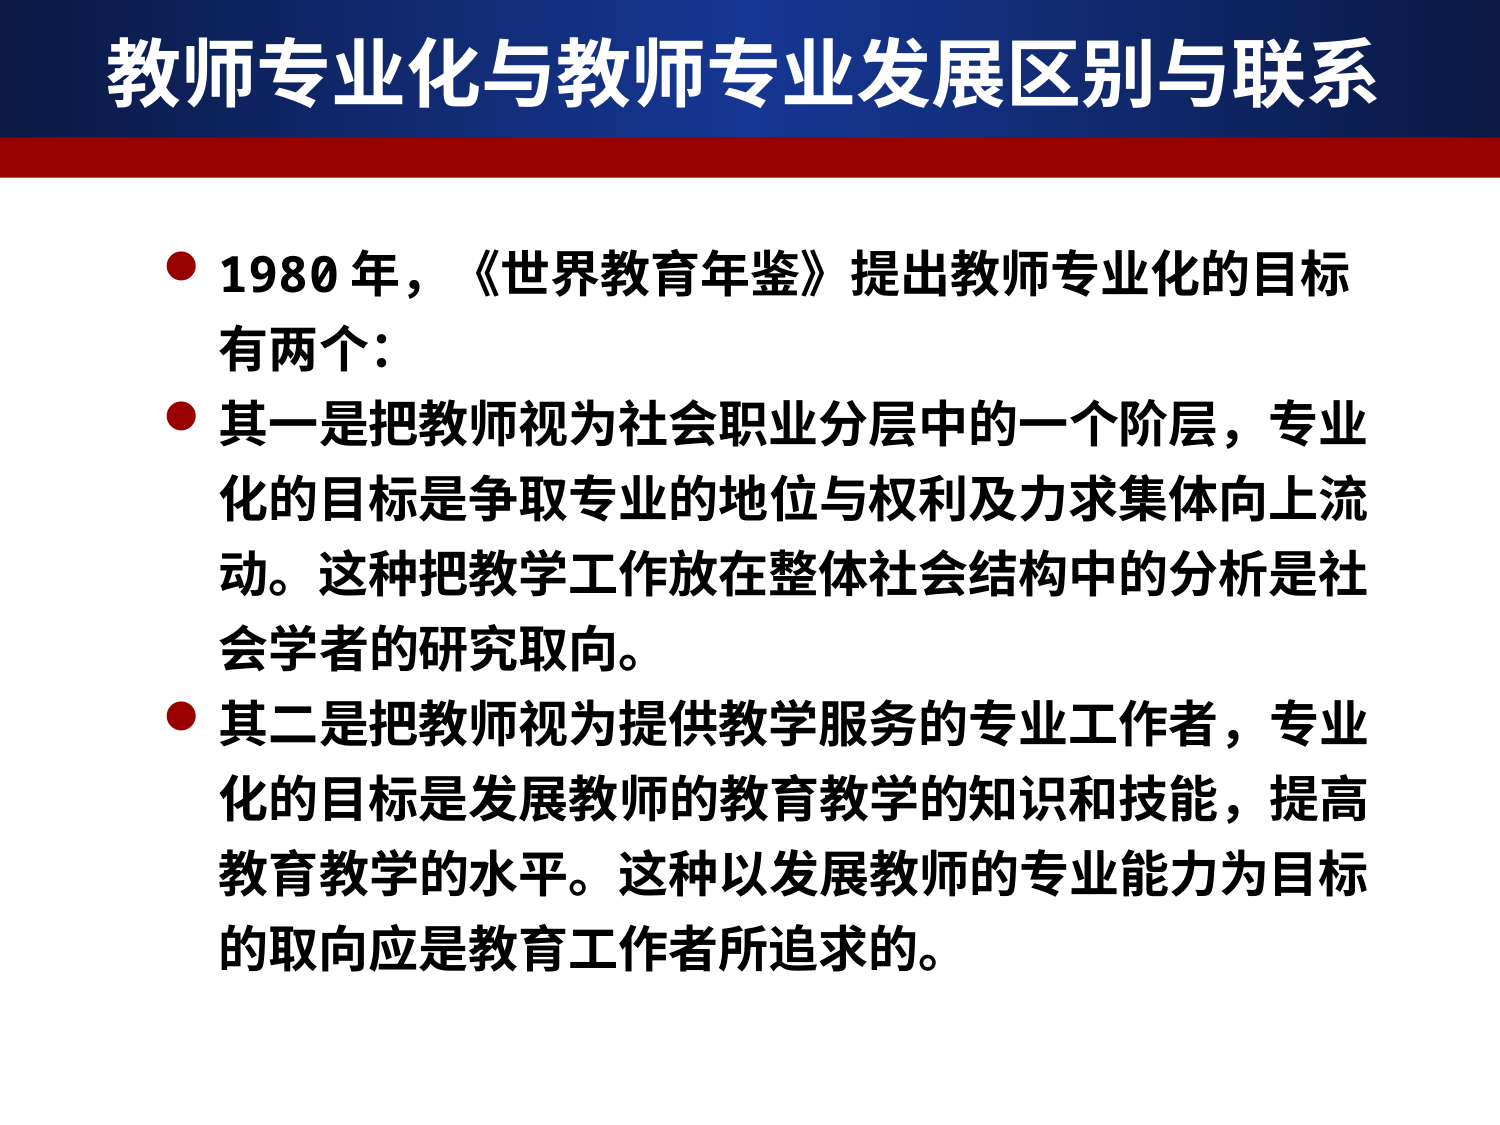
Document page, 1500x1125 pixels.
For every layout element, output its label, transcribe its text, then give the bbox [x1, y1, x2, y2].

list 1980年，《世界教育年鉴》提出教师专业化的目标有两个： 其一是把教师视为社会职业分层中的一个阶层，专业化的目标是争取专业的地位与权利及力求集体向上流动。这种把教学工作放在整体社会结构中的分析是社会学者的研究取向。 其二是把教师视为提供教学服务的专业工作者，专业化的目标是发展教师的教育教学的知识和技能，提高教育教学的水平。这种以发展教师的专业能力为目标的取向应是教育工作者所追求的。 [147, 219, 1388, 1059]
title 教师专业化与教师专业发展区别与联系 [50, 24, 1438, 118]
